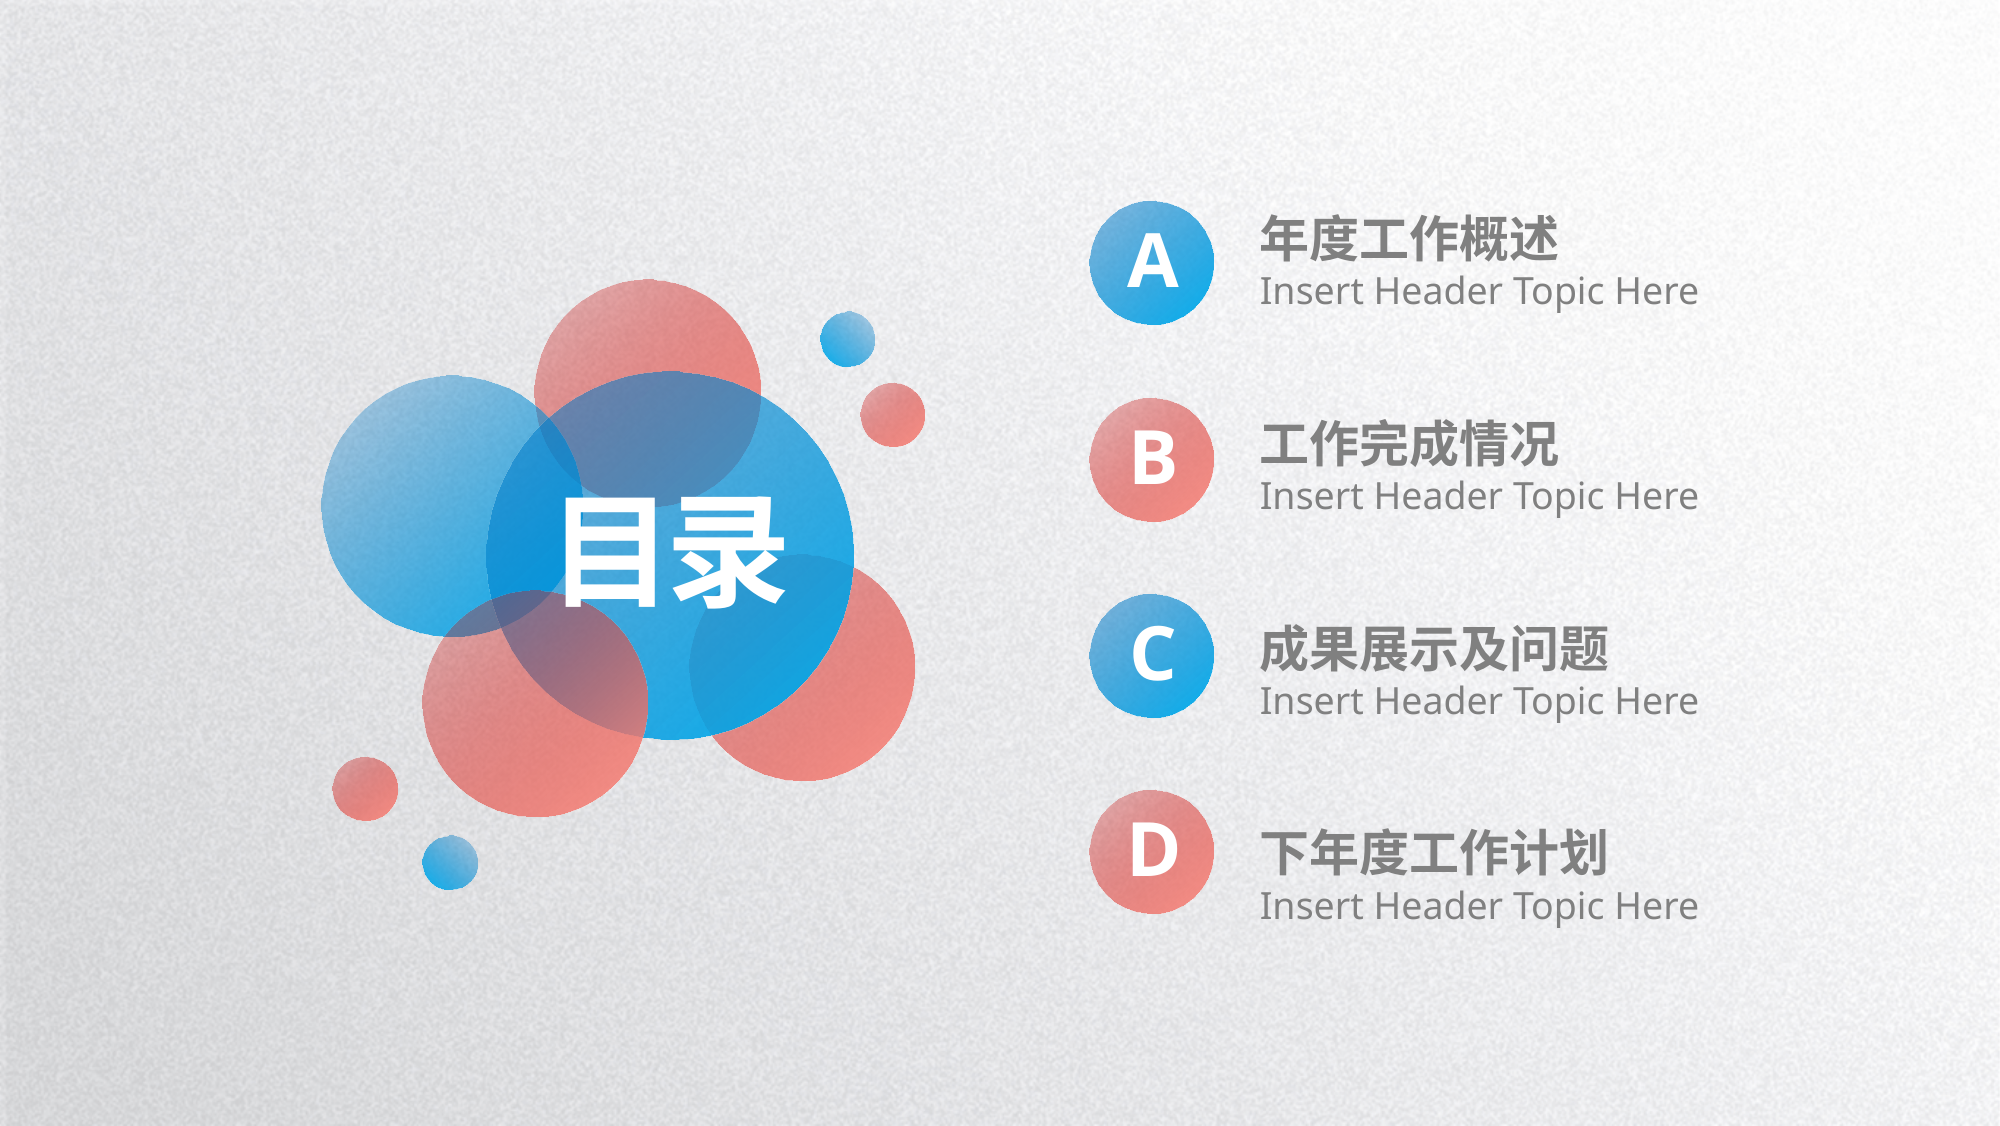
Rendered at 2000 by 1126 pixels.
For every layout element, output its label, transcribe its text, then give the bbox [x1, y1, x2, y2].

text_box 工作完成情况 Insert Header Topic Here [1259, 404, 1912, 525]
text_box 目录 [489, 465, 851, 631]
text_box 成果展示及问题 Insert Header Topic Here [1259, 609, 1912, 730]
text_box [860, 382, 925, 447]
text_box [422, 600, 648, 817]
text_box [1054, 789, 1253, 915]
text_box [321, 375, 548, 637]
text_box [711, 567, 915, 781]
text_box [622, 631, 837, 740]
text_box [510, 371, 830, 465]
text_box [1054, 200, 1253, 326]
text_box 年度工作概述 Insert Header Topic Here [1259, 199, 1778, 320]
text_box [1054, 397, 1253, 522]
text_box [534, 280, 761, 417]
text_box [1054, 593, 1253, 718]
picture [0, 0, 2000, 1126]
text_box 下年度工作计划 Insert Header Topic Here [1259, 814, 1912, 935]
text_box [820, 311, 875, 367]
text_box [332, 756, 398, 821]
text_box [422, 835, 478, 890]
